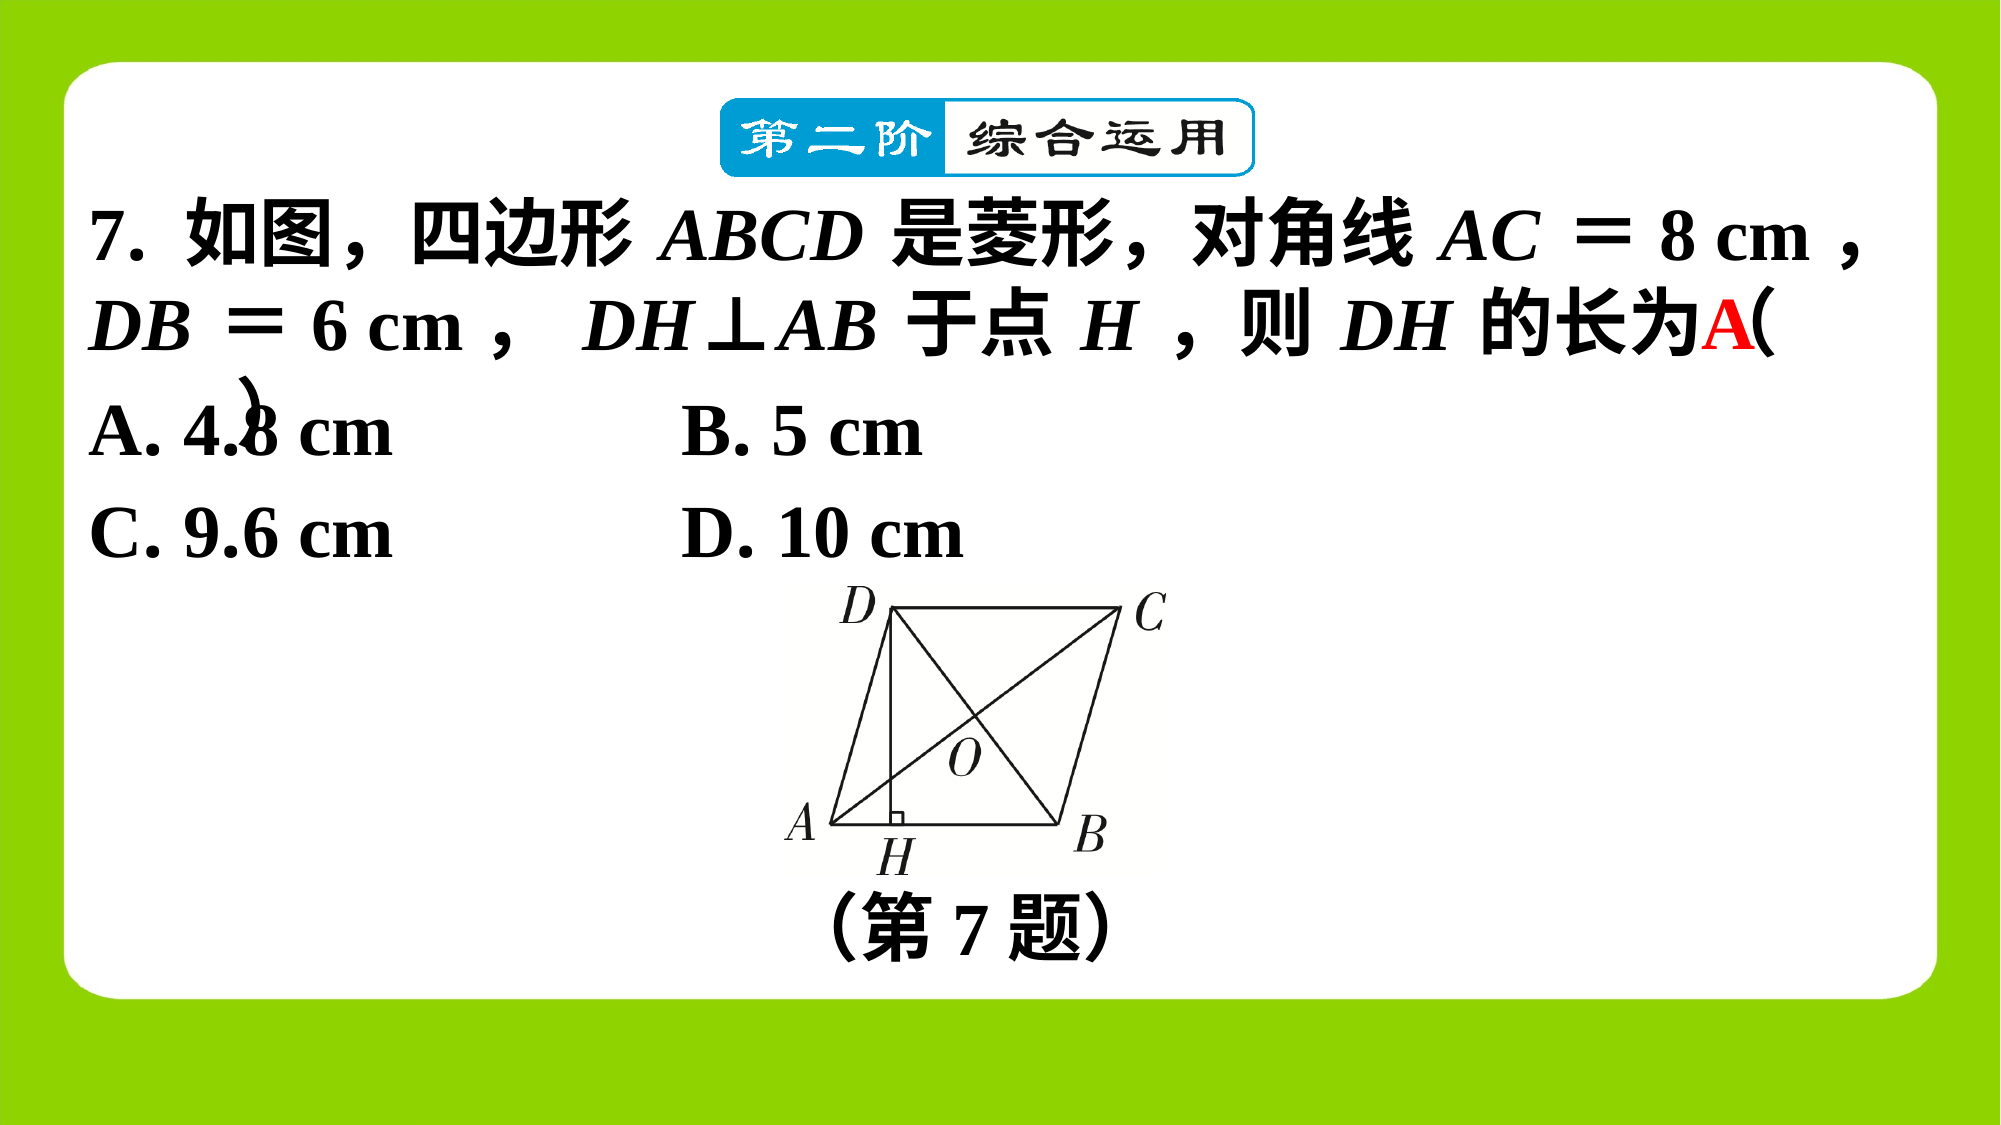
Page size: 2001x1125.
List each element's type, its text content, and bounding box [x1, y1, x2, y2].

table_cell C. 9.6 cm [89, 478, 682, 580]
text_box A [1686, 267, 1771, 373]
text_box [784, 586, 1278, 972]
picture [0, 0, 2001, 1125]
text_box [720, 92, 1260, 171]
table_cell D. 10 cm [682, 478, 1195, 580]
table_header B. 5 cm [682, 375, 1195, 478]
text_box 7. 如图，四边形ABCD是菱形，对角线AC＝8 cm， DB＝6 cm，DH⊥AB于点H，则DH的长为（ A ） [88, 185, 1974, 367]
table_header A. 4.8 cm [89, 375, 682, 478]
